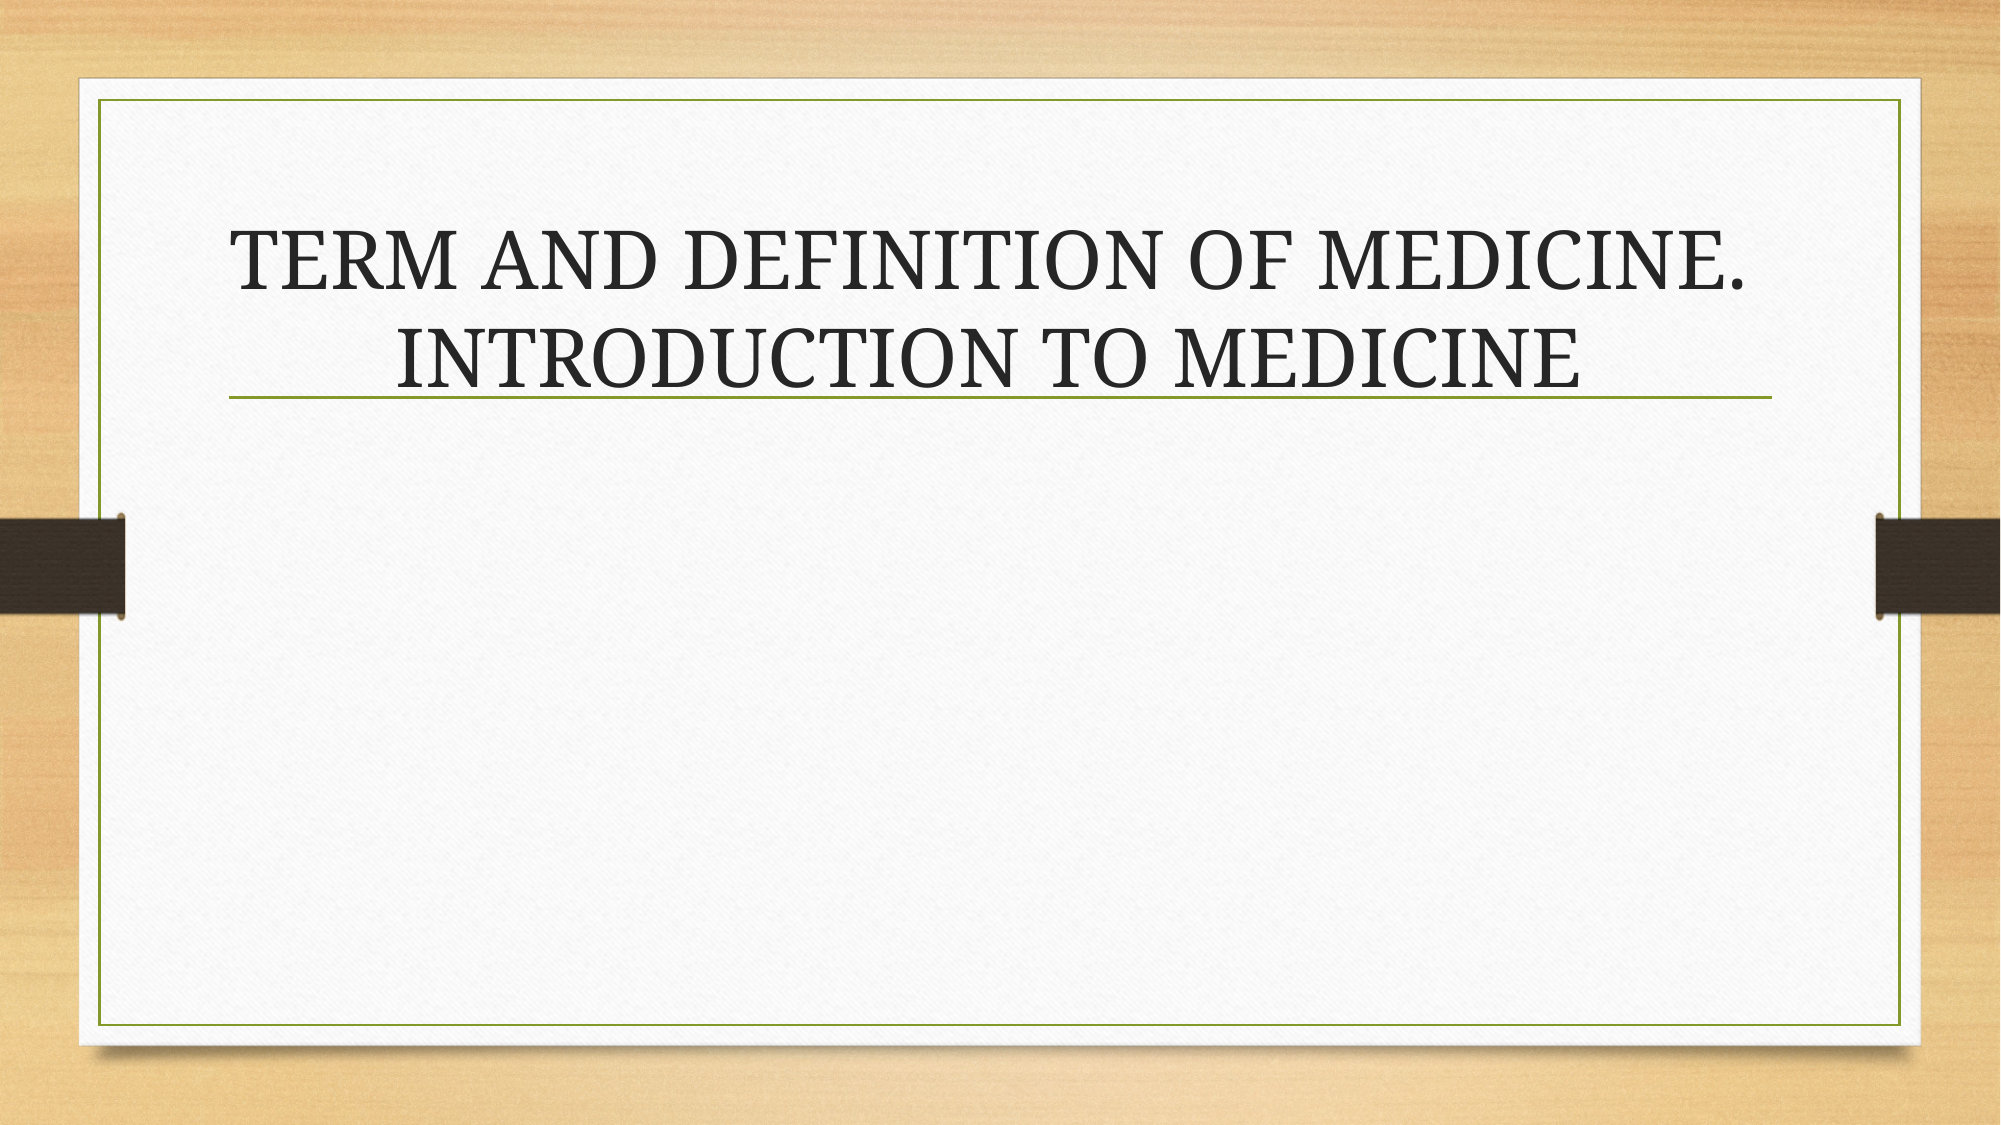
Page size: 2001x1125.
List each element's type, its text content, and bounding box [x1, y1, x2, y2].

picture [0, 0, 2001, 1125]
title TERM AND DEFINITION OF MEDICINE. INTRODUCTION TO MEDICINE [202, 199, 1778, 413]
